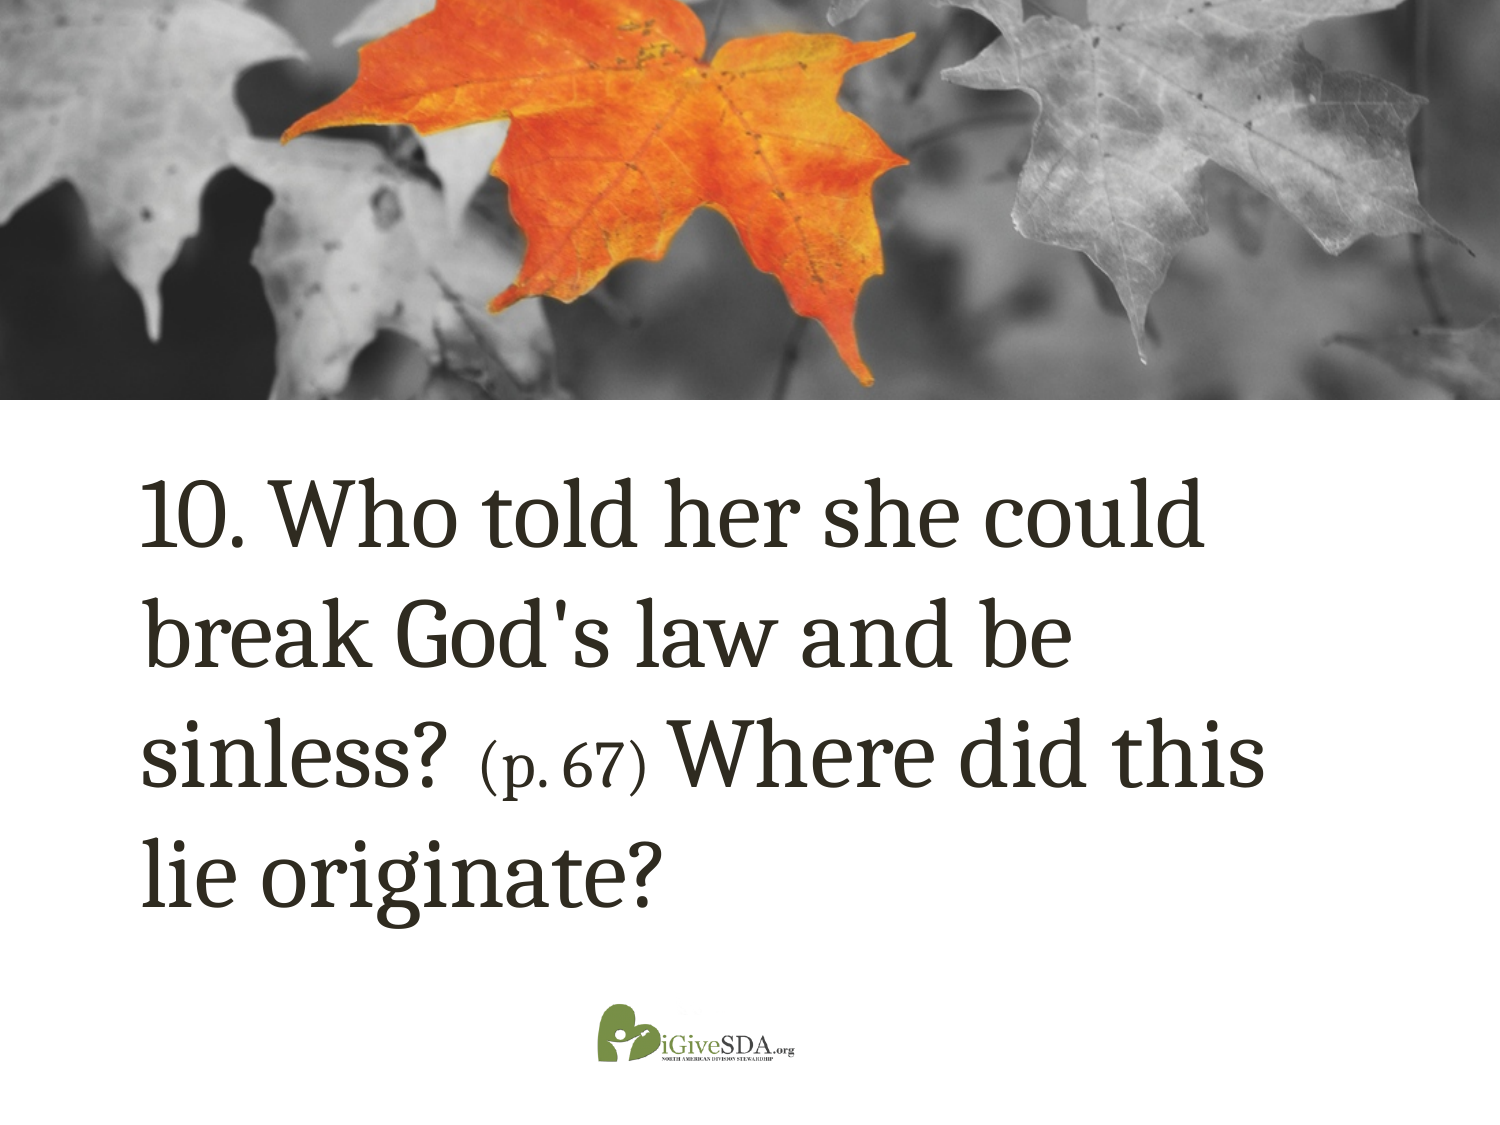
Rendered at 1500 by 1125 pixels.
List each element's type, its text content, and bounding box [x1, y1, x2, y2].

title 10. Who told her she could break God's law and be sinless? (p. 67) Where did this lie originate? [125, 408, 1425, 975]
picture [580, 989, 804, 1077]
picture [0, 0, 1500, 400]
